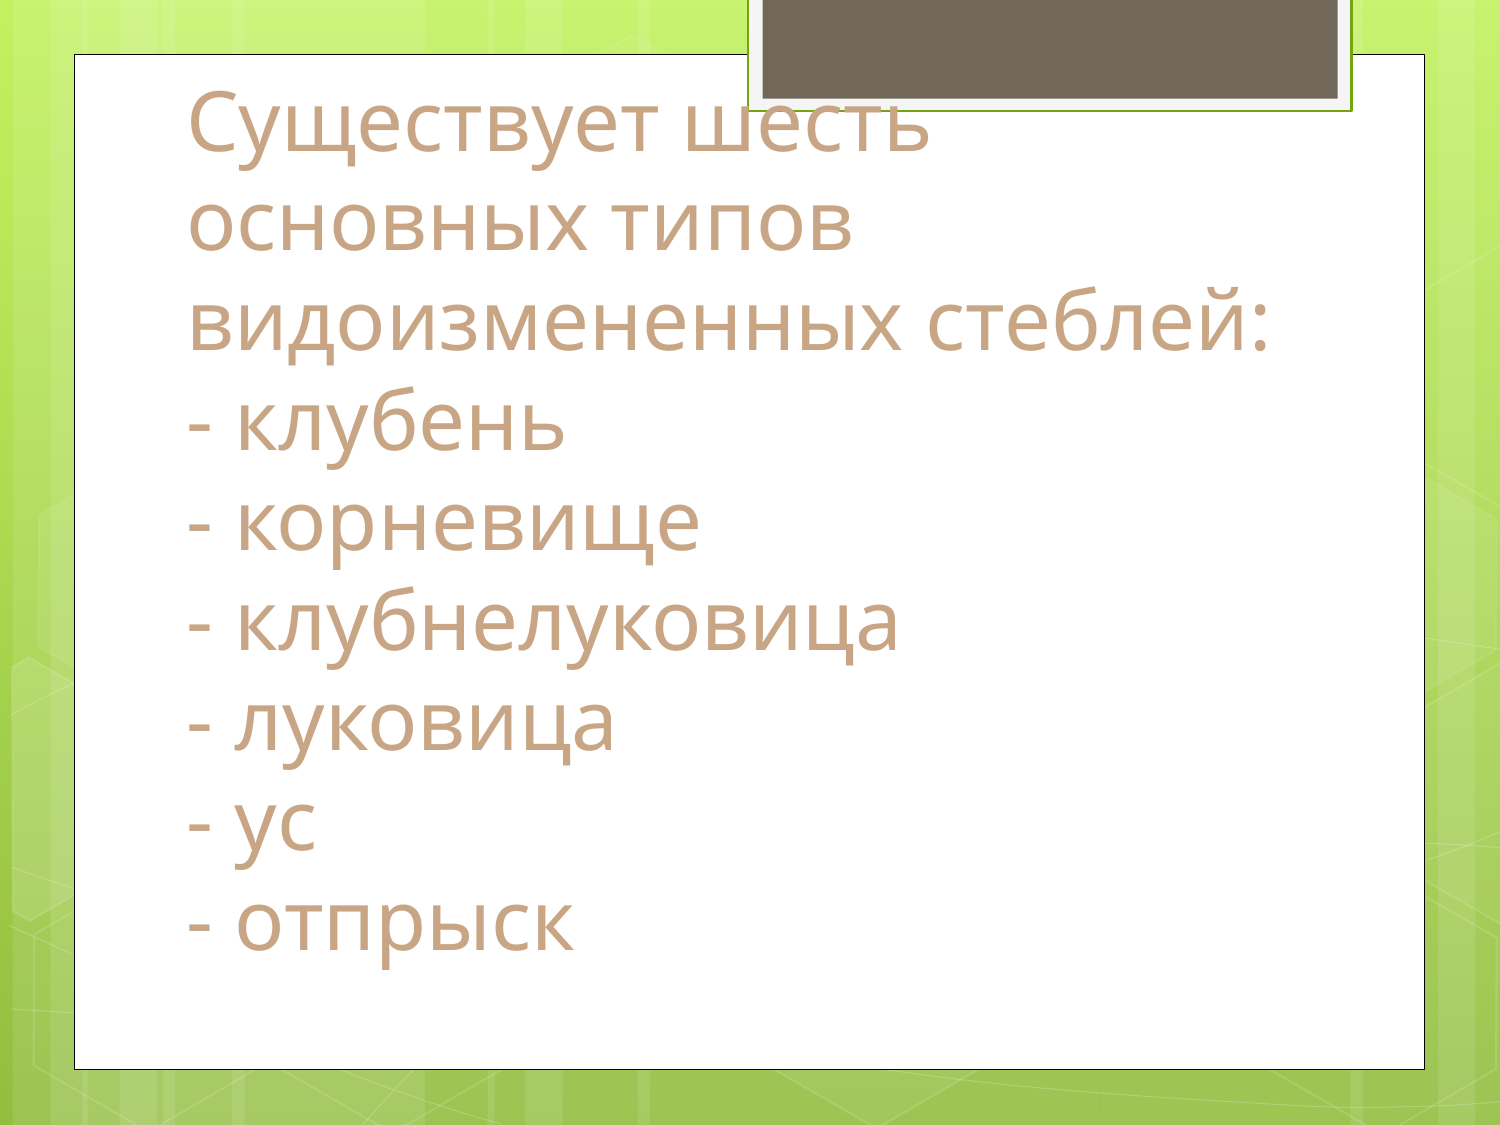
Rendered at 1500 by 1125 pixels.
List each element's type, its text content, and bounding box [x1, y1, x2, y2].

title Существует шесть основных типов видоизмененных стеблей: - клубень - корневище - клубнелуковица - луковица - ус - отпрыск [171, 168, 1324, 1035]
